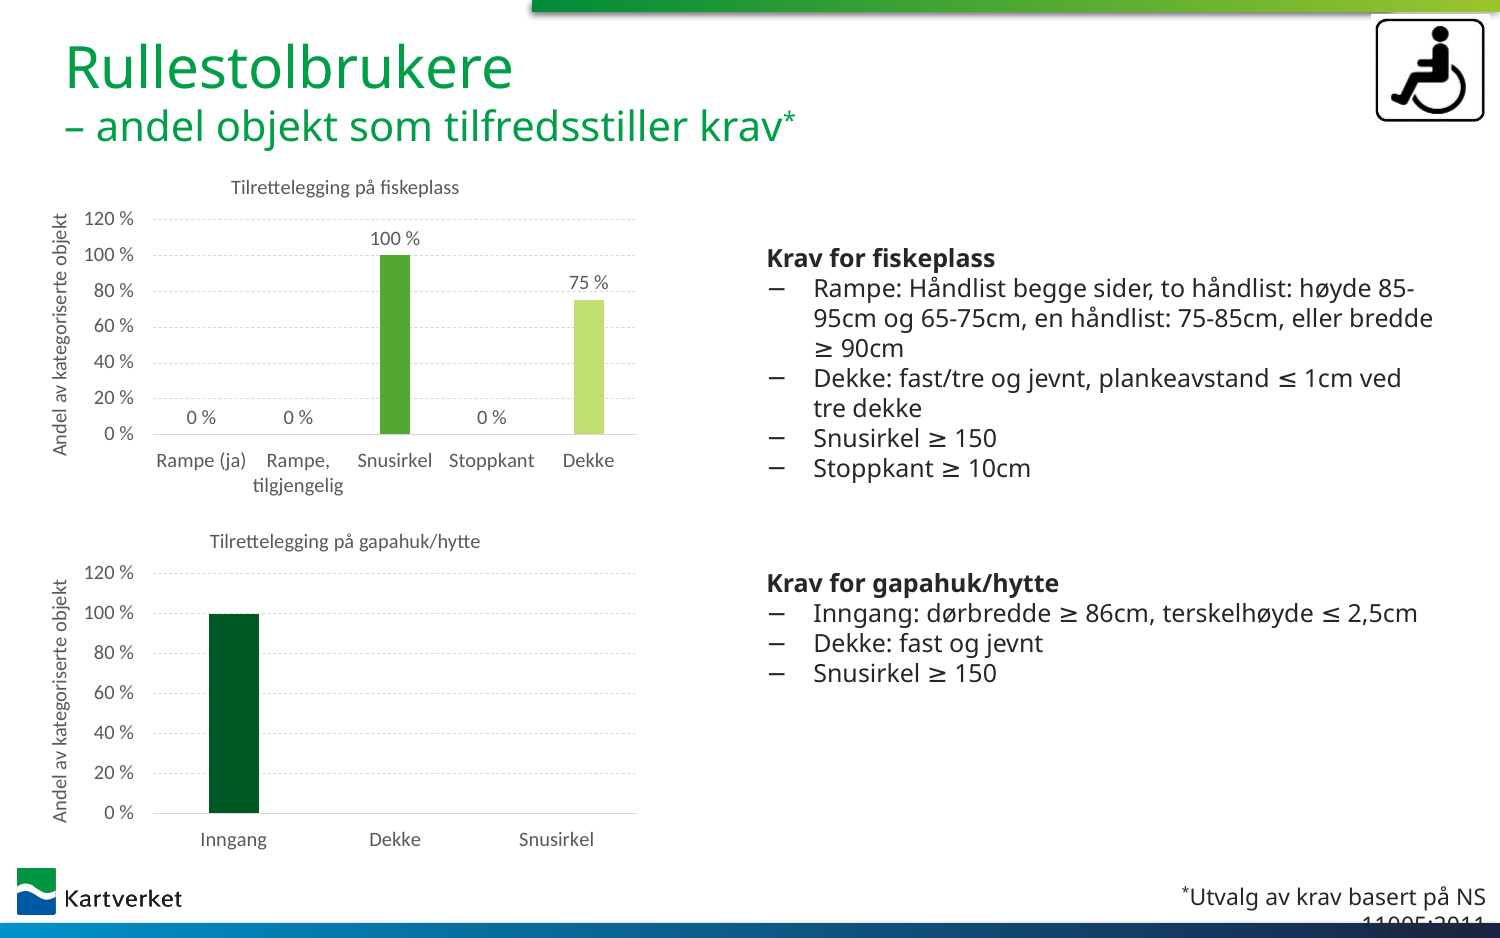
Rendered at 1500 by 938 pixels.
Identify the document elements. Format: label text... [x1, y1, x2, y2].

text_box Krav for gapahuk/hytte Inngang: dørbredde ≥ 86cm, terskelhøyde ≤ 2,5cm Dekke: fast og jevnt Snusirkel ≥ 150 [751, 560, 1452, 695]
text_box *Utvalg av krav basert på NS 11005:2011 [1068, 873, 1500, 938]
text_box Rullestolbrukere – andel objekt som tilfredsstiller krav* [49, 29, 1431, 158]
picture [41, 166, 650, 505]
picture [1371, 13, 1491, 127]
picture [41, 520, 650, 859]
text_box Krav for fiskeplass Rampe: Håndlist begge sider, to håndlist: høyde 85-95cm og 65-75cm, en håndlist: 75-85cm, eller bredde ≥ 90cm Dekke: fast/tre og jevnt, plankeavstand ≤ 1cm ved tre dekke Snusirkel ≥ 150 Stoppkant ≥ 10cm [751, 235, 1452, 490]
